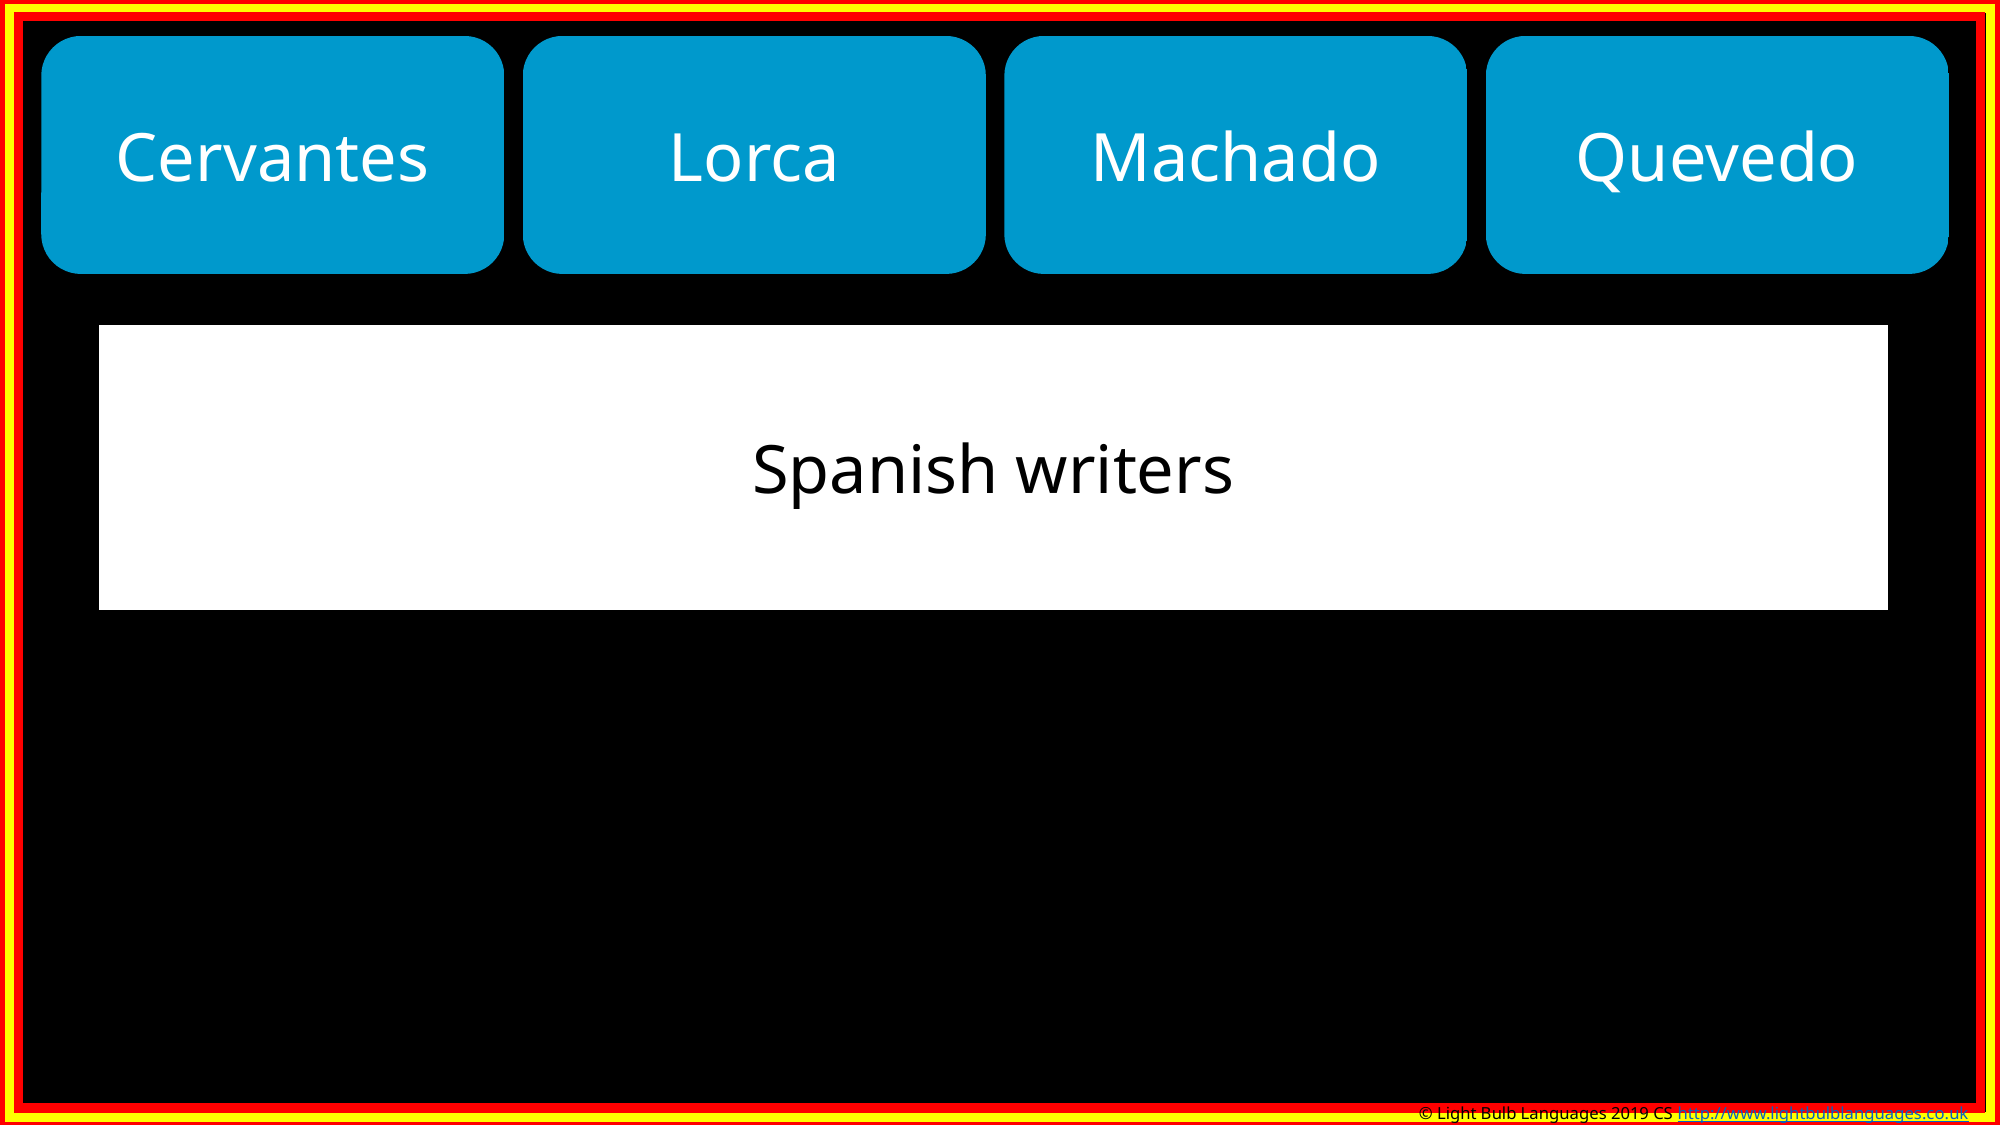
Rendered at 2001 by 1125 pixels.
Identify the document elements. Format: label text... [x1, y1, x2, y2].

text_box Machado [1003, 34, 1469, 275]
text_box Lorca [521, 34, 987, 275]
text_box [0, 0, 2000, 1125]
text_box © Light Bulb Languages 2019 CS http://www.lightbulblanguages.co.uk [1404, 1095, 2000, 1125]
text_box Cervantes [40, 34, 506, 275]
text_box [9, 8, 1992, 1118]
text_box Spanish writers [99, 325, 1888, 610]
text_box Quevedo [1484, 34, 1950, 275]
text_box [17, 15, 1982, 1109]
